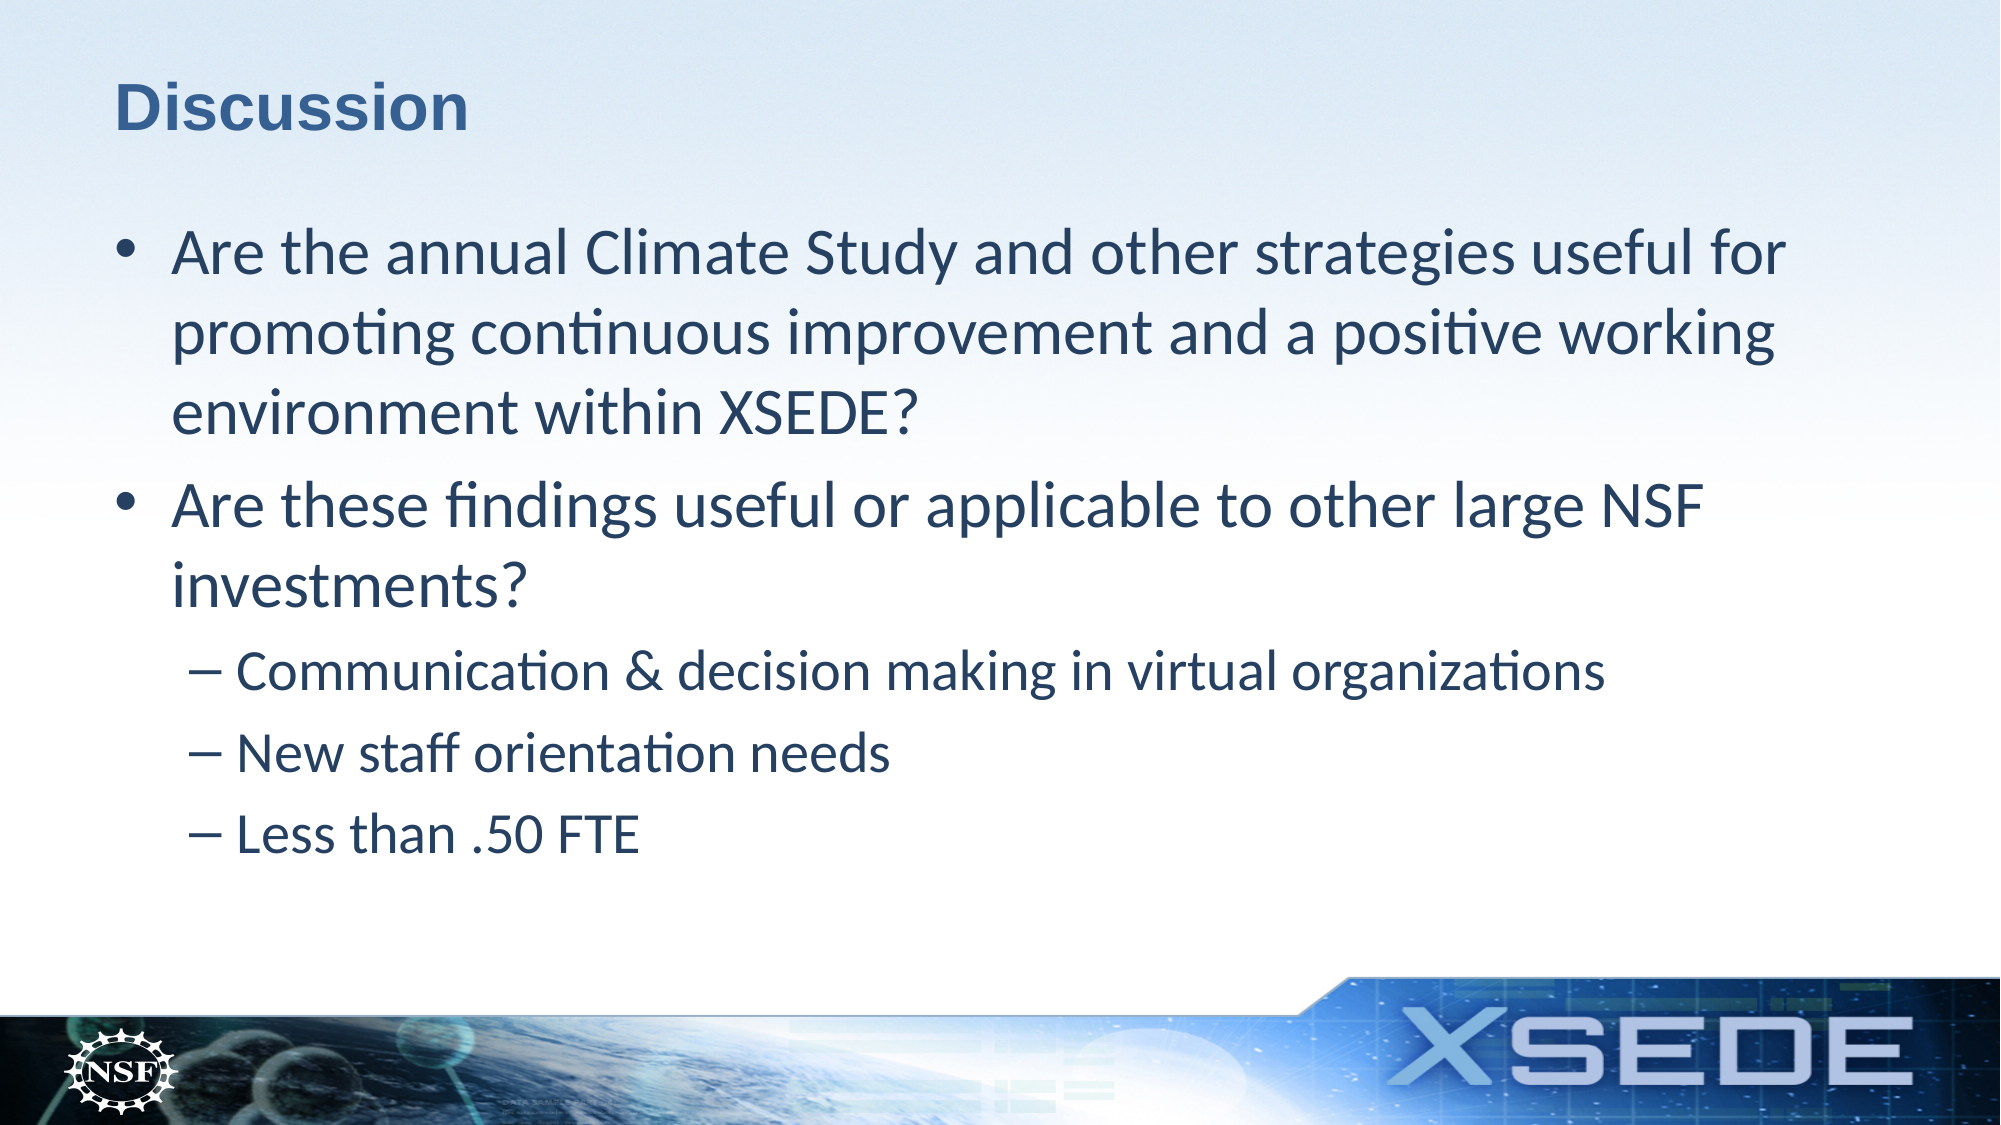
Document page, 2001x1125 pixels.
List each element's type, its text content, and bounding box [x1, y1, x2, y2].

picture [0, 0, 2000, 1125]
list Are the annual Climate Study and other strategies useful for promoting continuous improvement and a positive working environment within XSEDE? Are these findings useful or applicable to other large NSF investments? Communication & decision making in virtual organizations New staff orientation needs Less than .50 FTE [99, 199, 1901, 963]
title Discussion [99, 44, 1901, 163]
